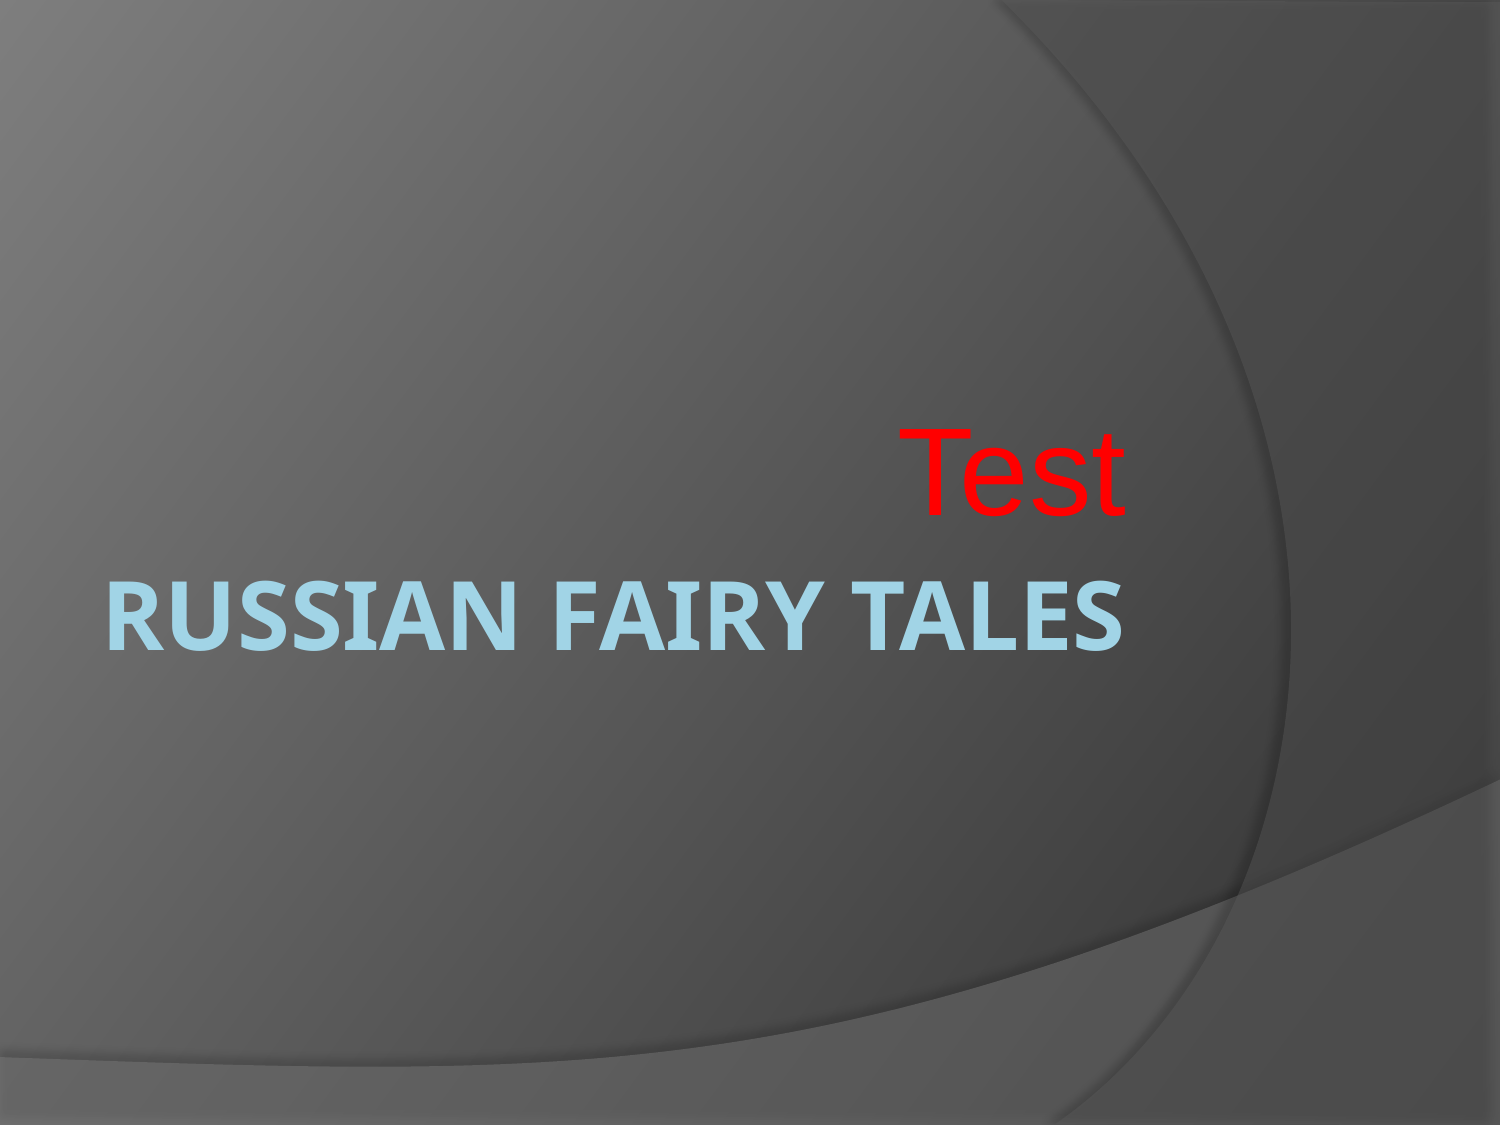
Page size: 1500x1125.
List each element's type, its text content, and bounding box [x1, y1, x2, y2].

title Russian Fairy tales [70, 547, 1134, 925]
subtitle Test [71, 253, 1134, 541]
